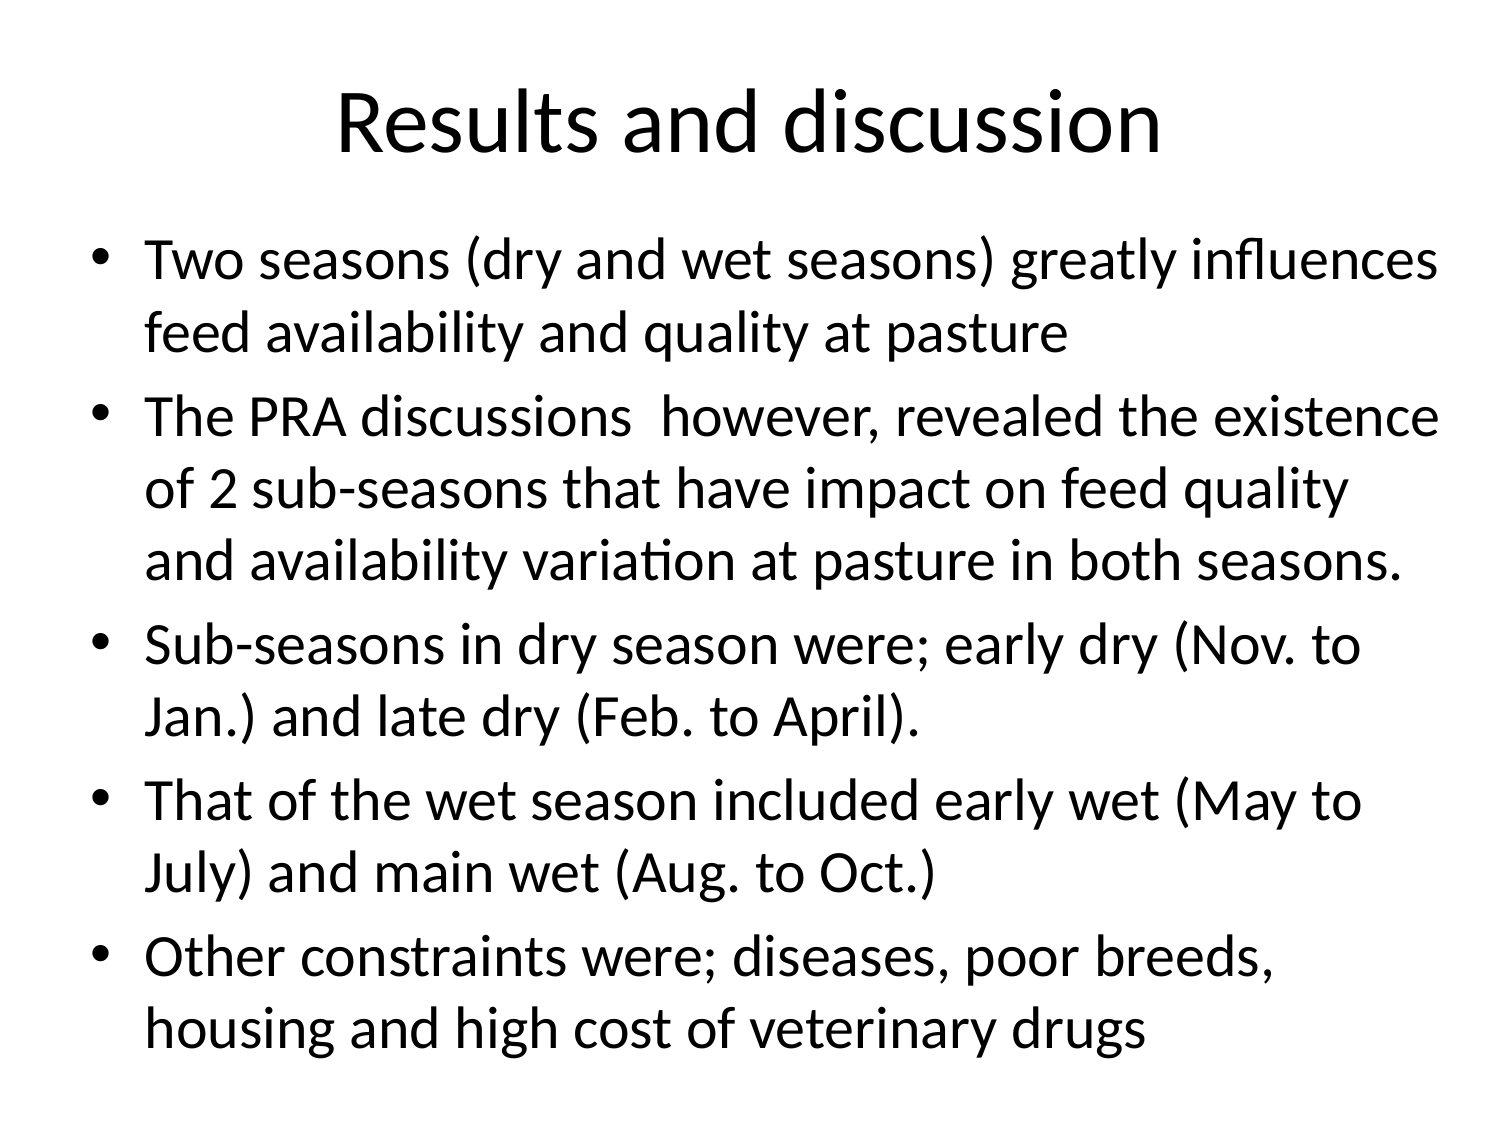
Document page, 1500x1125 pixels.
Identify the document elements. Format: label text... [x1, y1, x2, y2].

list Two seasons (dry and wet seasons) greatly influences feed availability and quality at pasture The PRA discussions however, revealed the existence of 2 sub-seasons that have impact on feed quality and availability variation at pasture in both seasons. Sub-seasons in dry season were; early dry (Nov. to Jan.) and late dry (Feb. to April). That of the wet season included early wet (May to July) and main wet (Aug. to Oct.) Other constraints were; diseases, poor breeds, housing and high cost of veterinary drugs [75, 212, 1463, 1125]
title Results and discussion [75, 45, 1425, 188]
